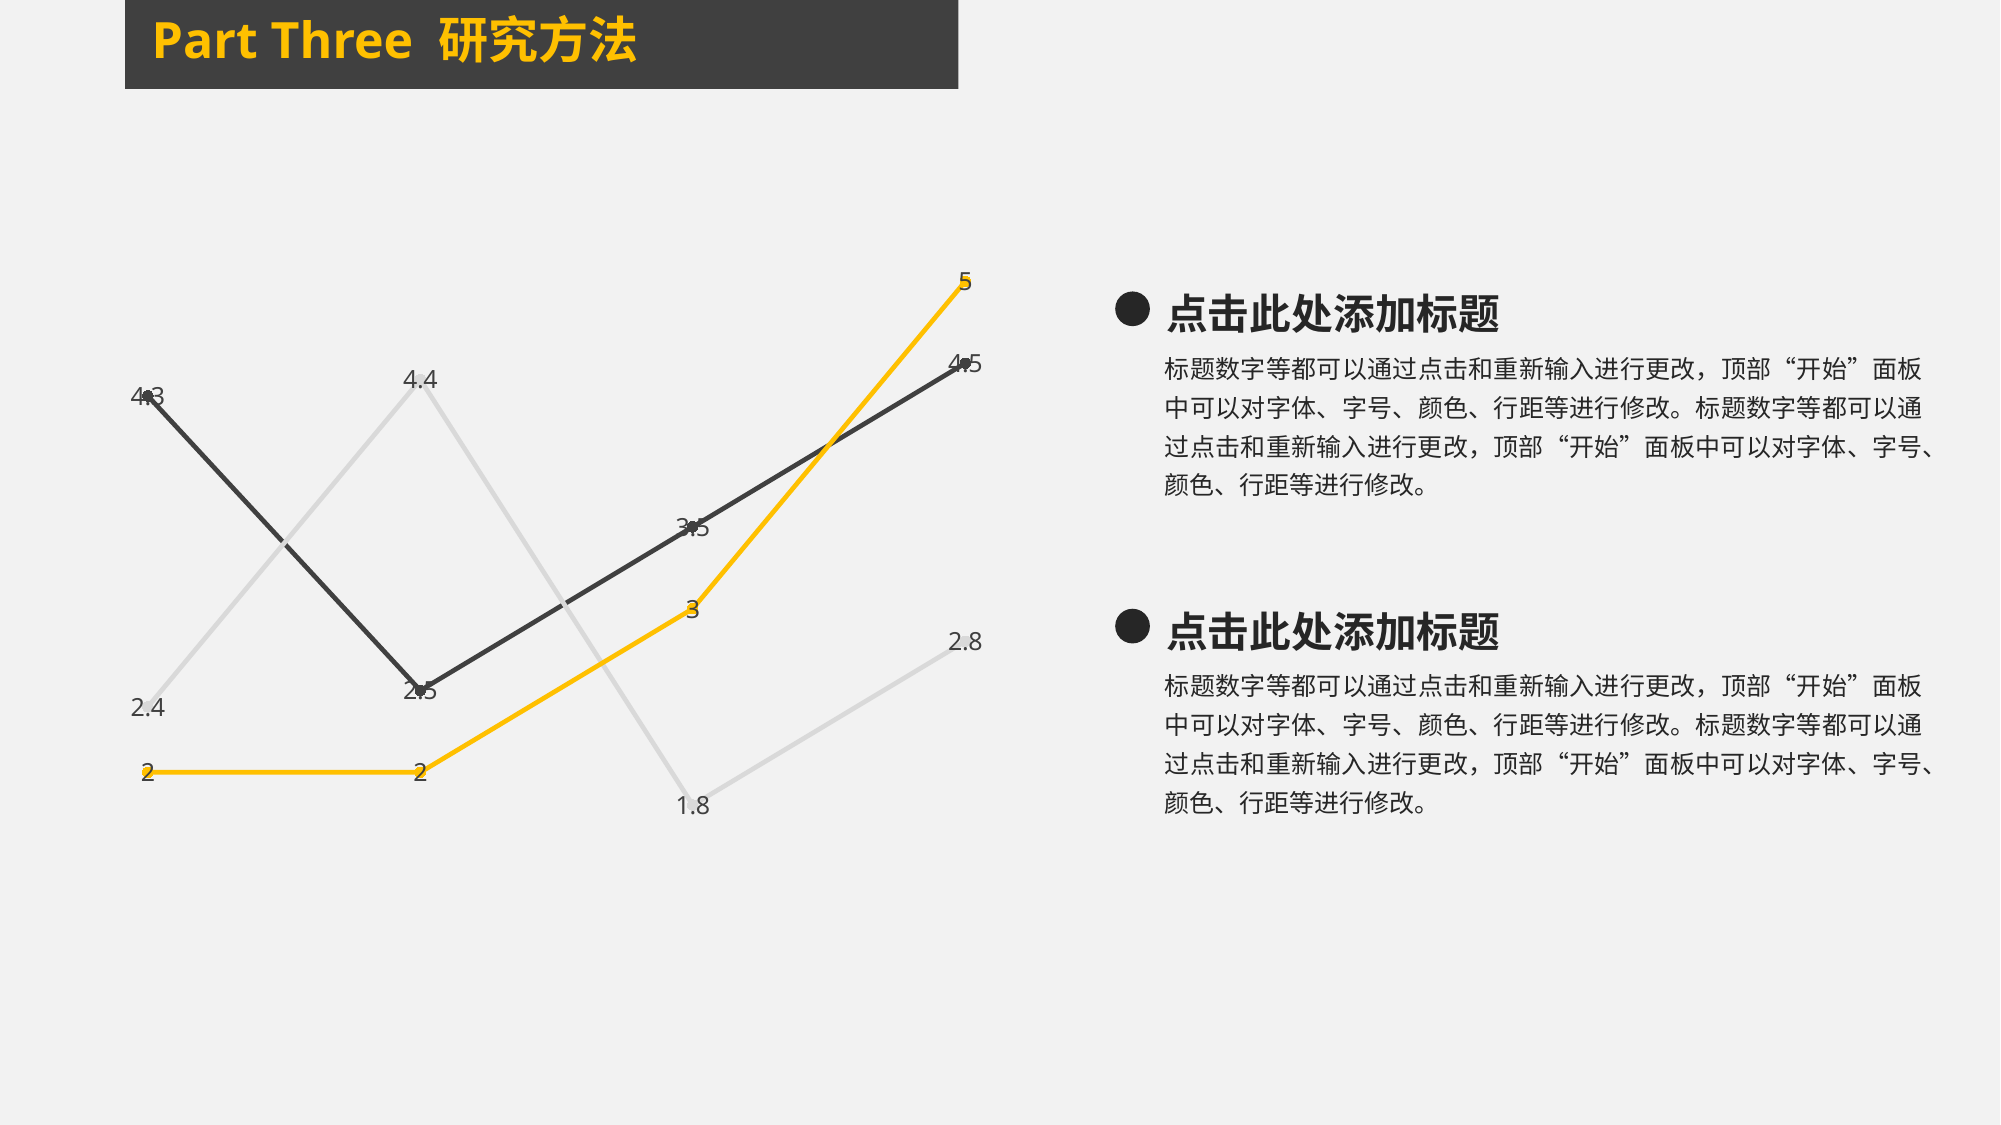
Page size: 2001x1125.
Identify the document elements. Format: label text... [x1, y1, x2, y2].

text_box 点击此处添加标题 [1151, 280, 1516, 336]
text_box [1125, 290, 1151, 328]
text_box [1125, 607, 1151, 645]
text_box 标题数字等都可以通过点击和重新输入进行更改，顶部“开始”面板中可以对字体、字号、颜色、行距等进行修改。标题数字等都可以通过点击和重新输入进行更改，顶部“开始”面板中可以对字体、字号、颜色、行距等进行修改。 [1150, 654, 1939, 864]
text_box 标题数字等都可以通过点击和重新输入进行更改，顶部“开始”面板中可以对字体、字号、颜色、行距等进行修改。标题数字等都可以通过点击和重新输入进行更改，顶部“开始”面板中可以对字体、字号、颜色、行距等进行修改。 [1150, 336, 1939, 547]
chart [0, 97, 1125, 1121]
list Part Three 研究方法 [136, 8, 699, 85]
text_box 点击此处添加标题 [1151, 598, 1516, 654]
